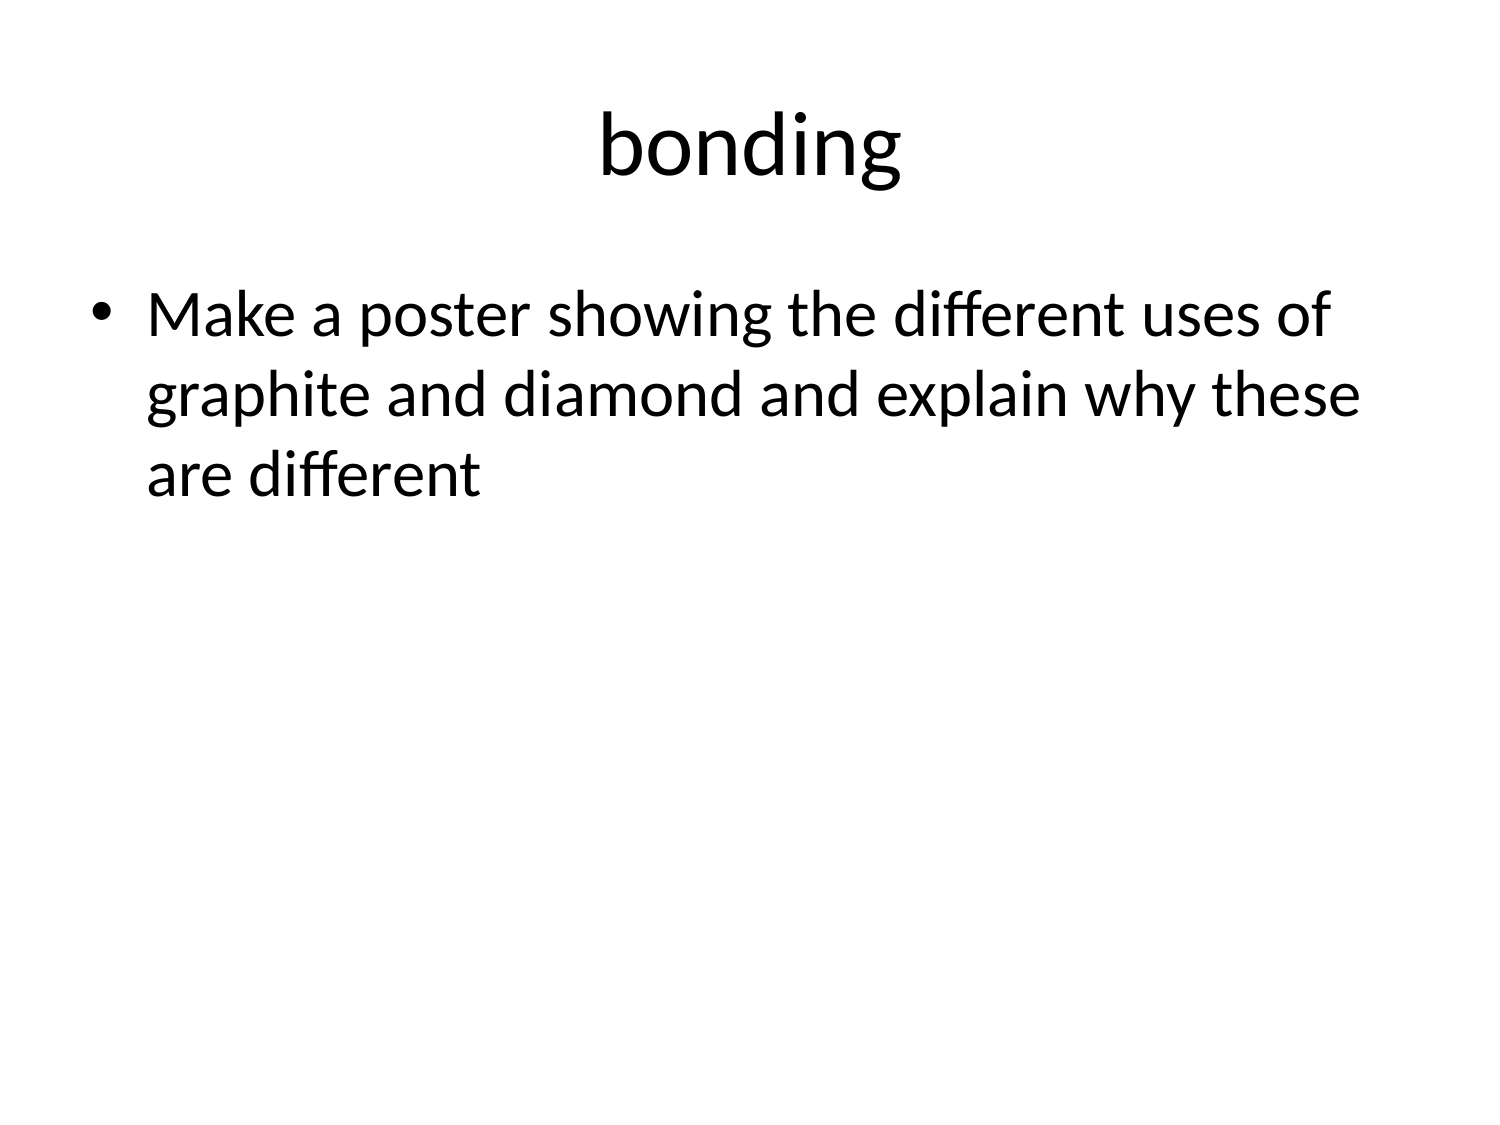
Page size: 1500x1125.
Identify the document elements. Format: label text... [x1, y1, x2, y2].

title bonding [75, 45, 1425, 233]
list Make a poster showing the different uses of graphite and diamond and explain why these are different [75, 262, 1425, 1005]
